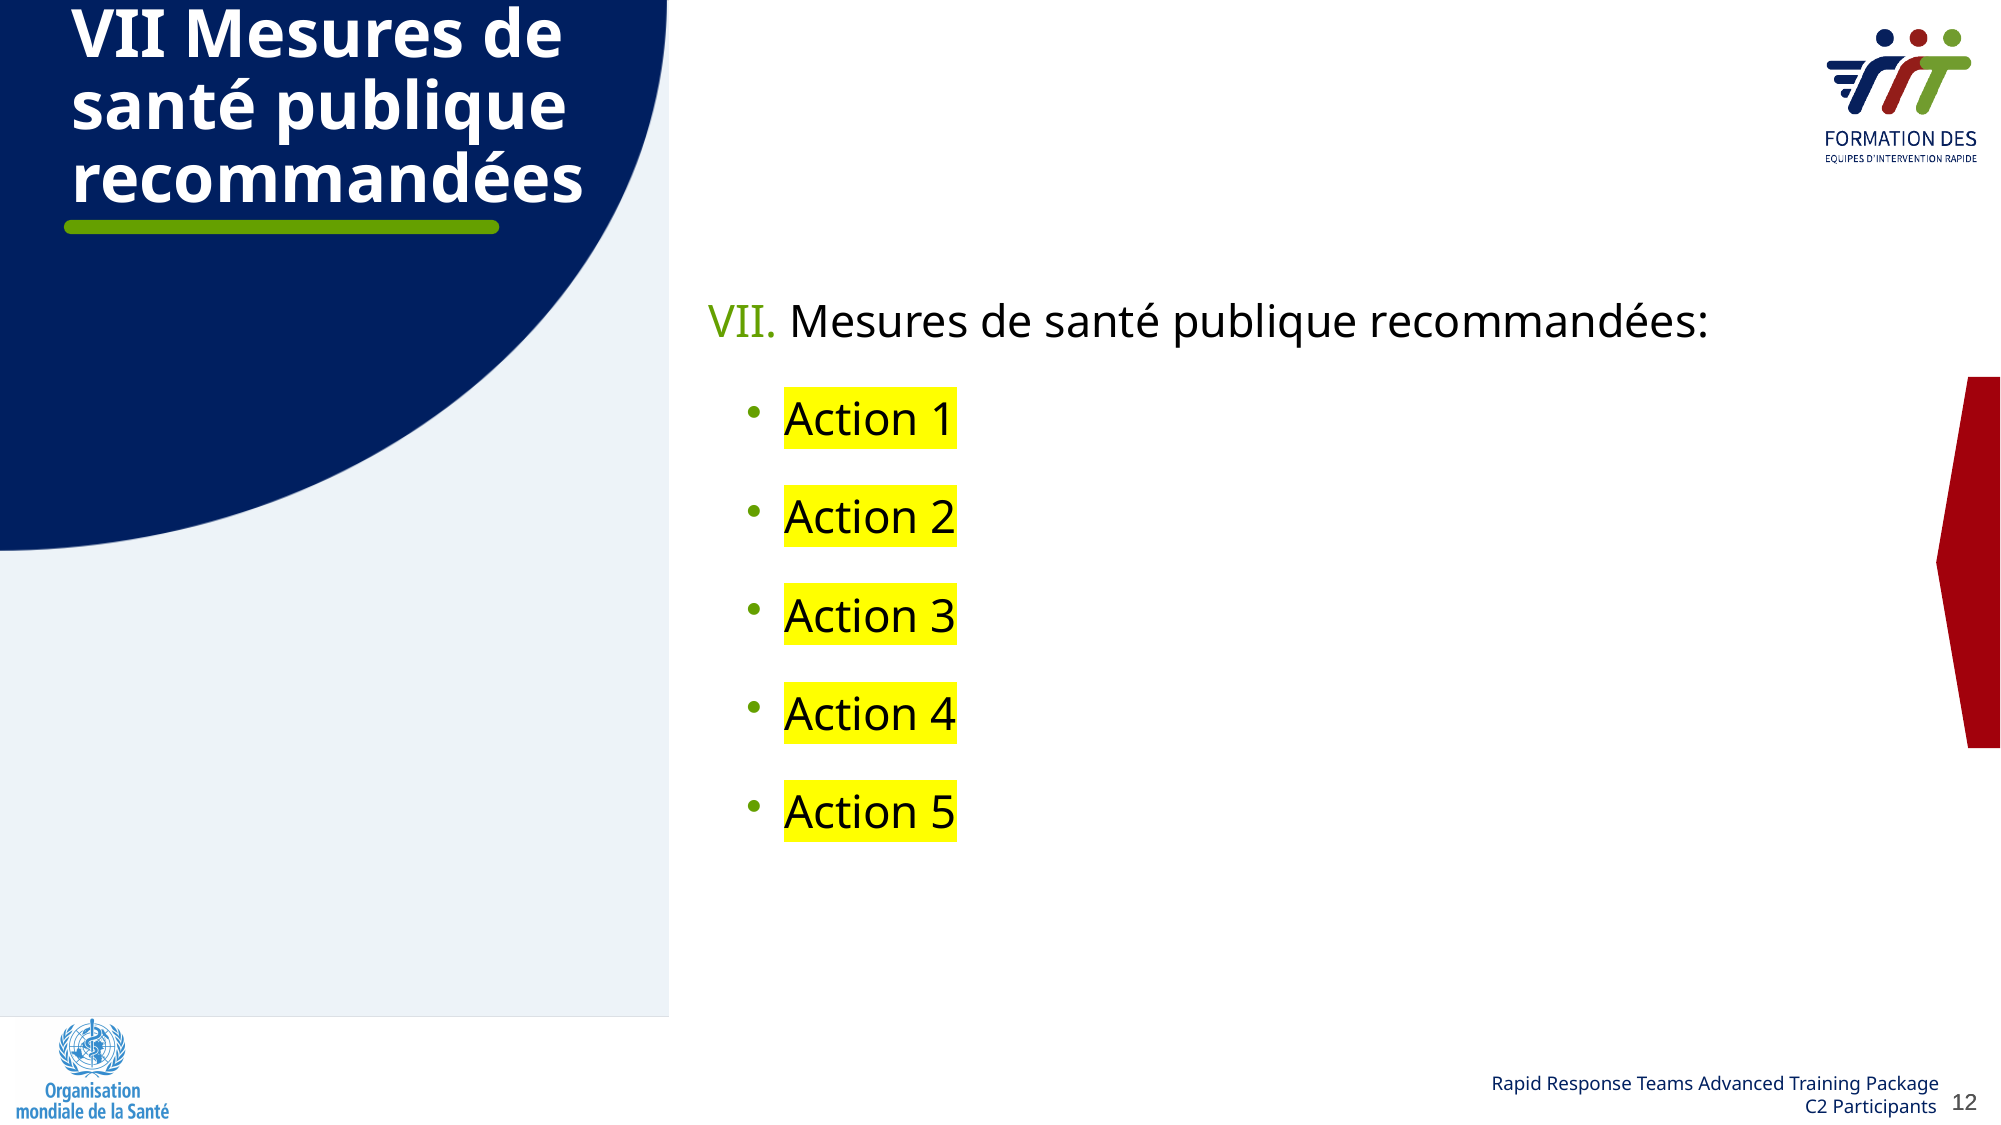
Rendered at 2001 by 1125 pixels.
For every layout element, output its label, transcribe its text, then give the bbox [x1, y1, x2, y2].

list VII. Mesures de santé publique recommandées: Action 1 Action 2 Action 3 Action 4 Action 5 [700, 137, 1937, 1049]
picture [0, 0, 669, 1120]
title VII Mesures de santé publique recommandées [63, 0, 600, 268]
picture [1825, 28, 1977, 164]
